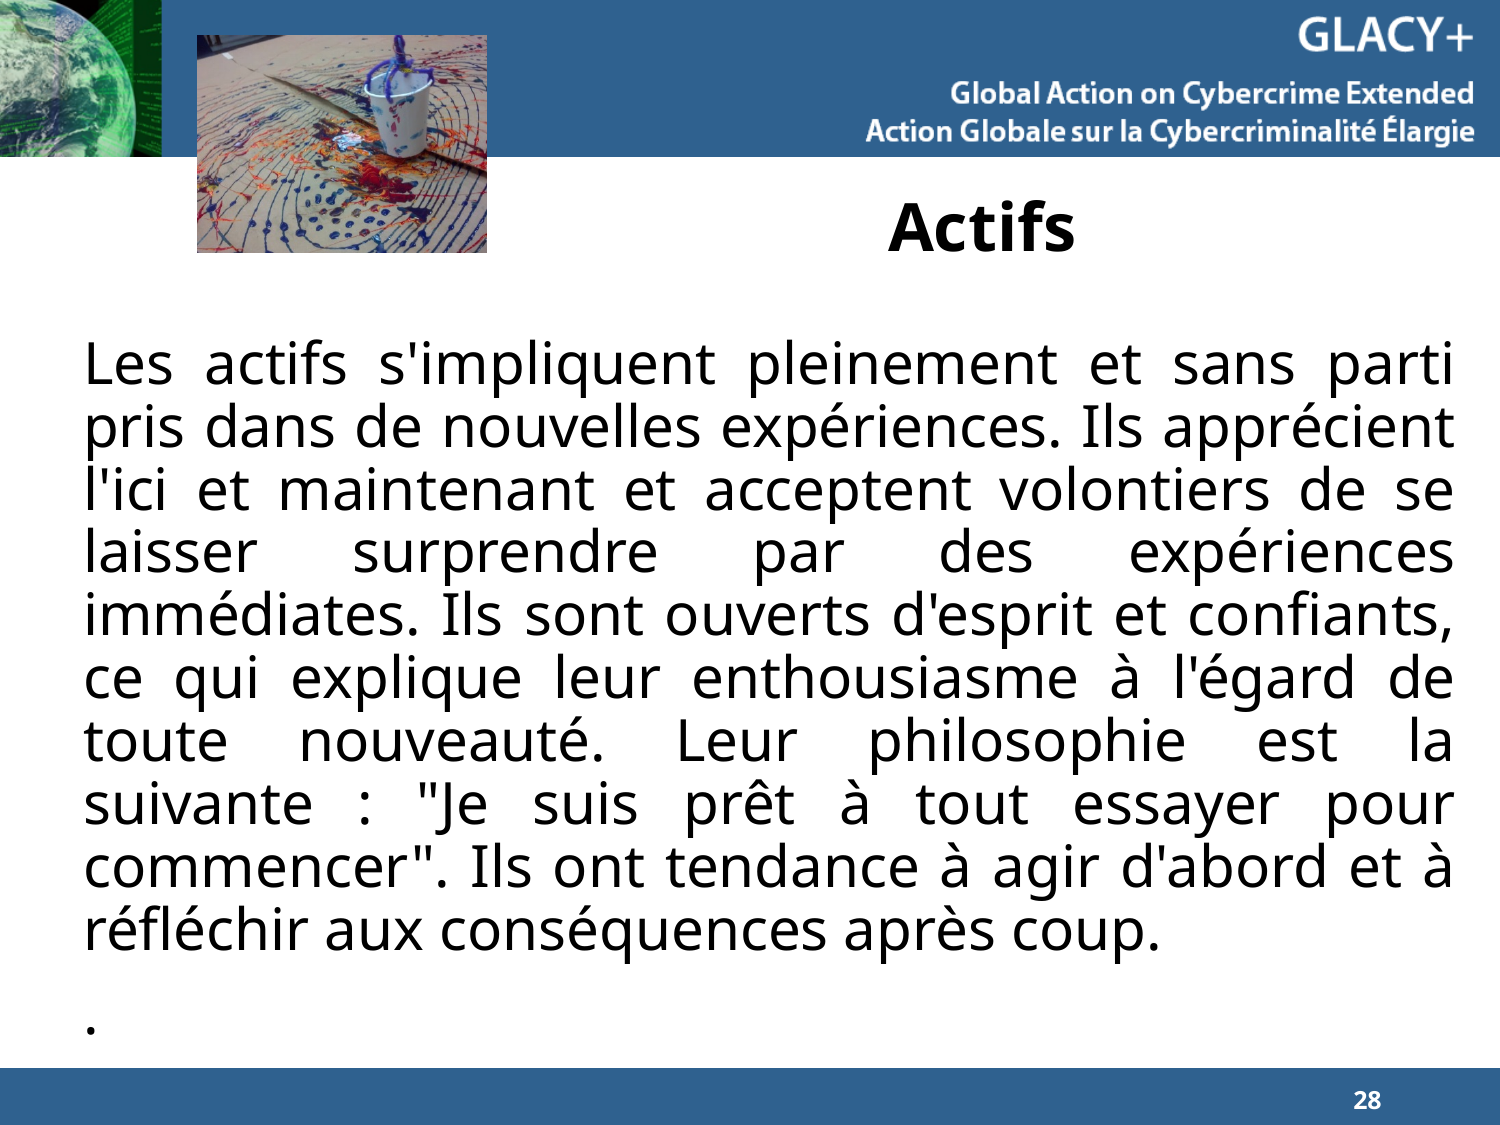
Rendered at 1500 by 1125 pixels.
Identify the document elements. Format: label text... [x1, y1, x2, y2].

list Les actifs s'impliquent pleinement et sans parti pris dans de nouvelles expériences. Ils apprécient l'ici et maintenant et acceptent volontiers de se laisser surprendre par des expériences immédiates. Ils sont ouverts d'esprit et confiants, ce qui explique leur enthousiasme à l'égard de toute nouveauté. Leur philosophie est la suivante : "Je suis prêt à tout essayer pour commencer". Ils ont tendance à agir d'abord et à réfléchir aux conséquences après coup. . [68, 326, 1471, 1028]
title Actifs [516, 154, 1449, 305]
slide_number 28 [1059, 1071, 1397, 1125]
picture [0, 0, 1500, 253]
